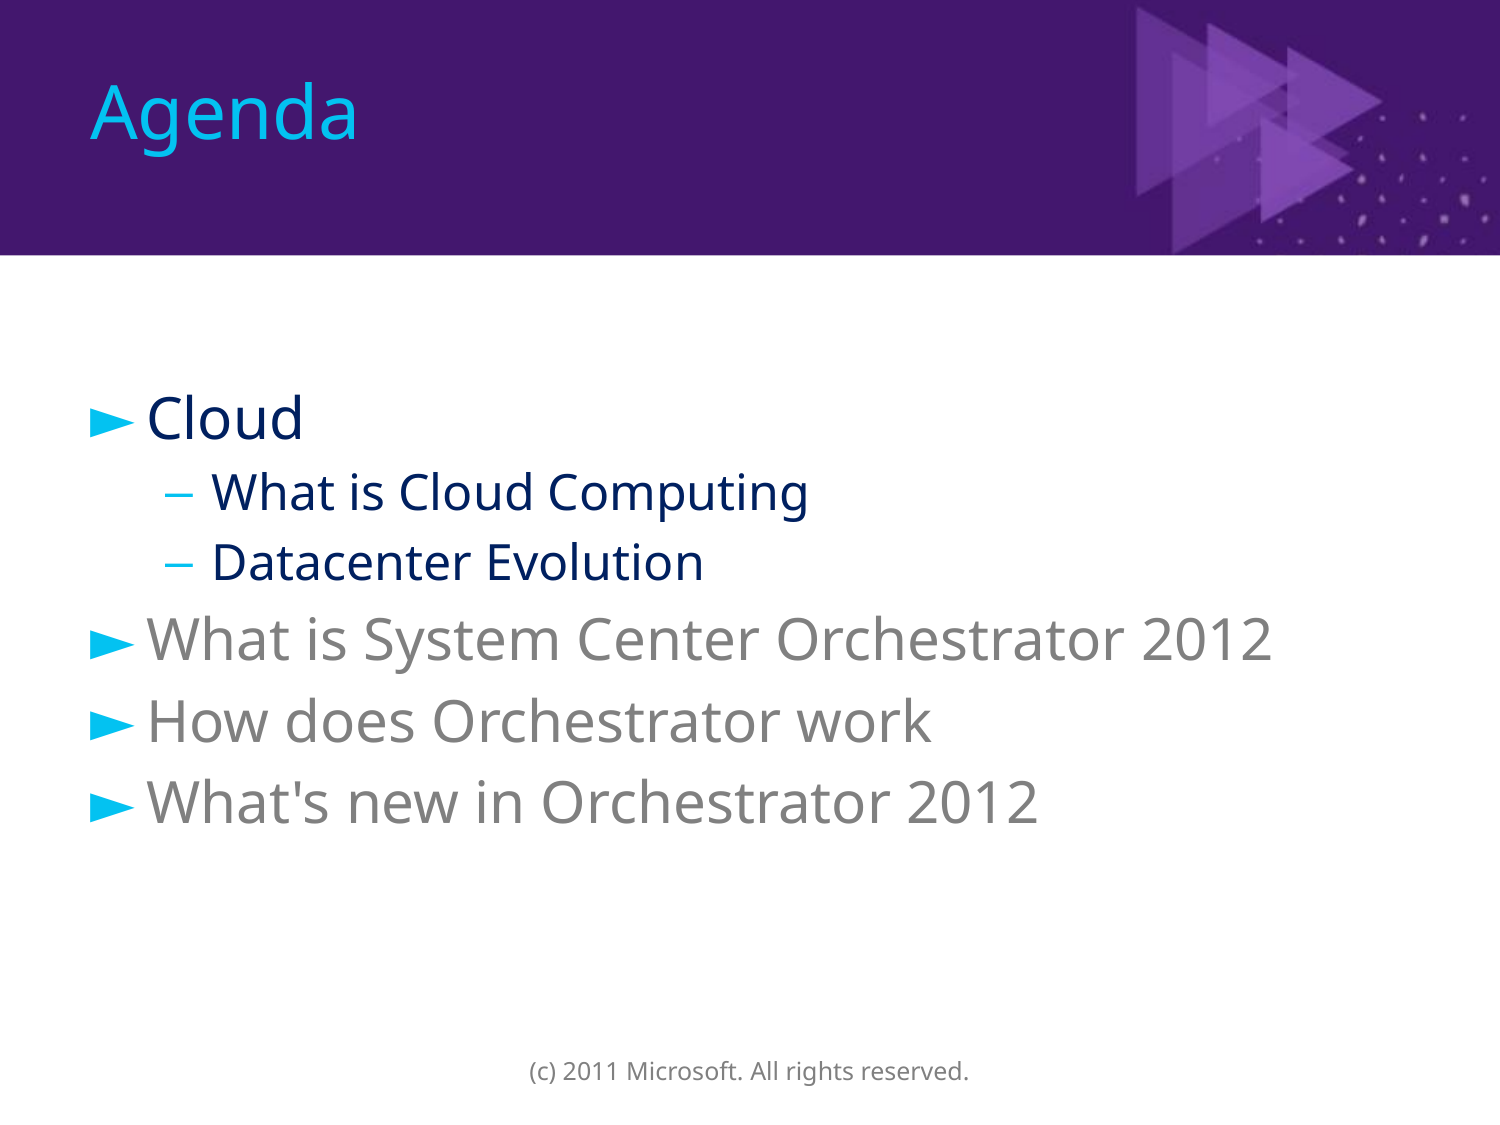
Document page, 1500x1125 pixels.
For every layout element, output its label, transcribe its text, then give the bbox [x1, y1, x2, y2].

title Agenda [75, 56, 1425, 244]
footer (c) 2011 Microsoft. All rights reserved. [512, 1042, 988, 1103]
list Cloud What is Cloud Computing Datacenter Evolution What is System Center Orchestrator 2012 How does Orchestrator work What's new in Orchestrator 2012 [75, 373, 1425, 1005]
picture [0, 0, 1500, 255]
